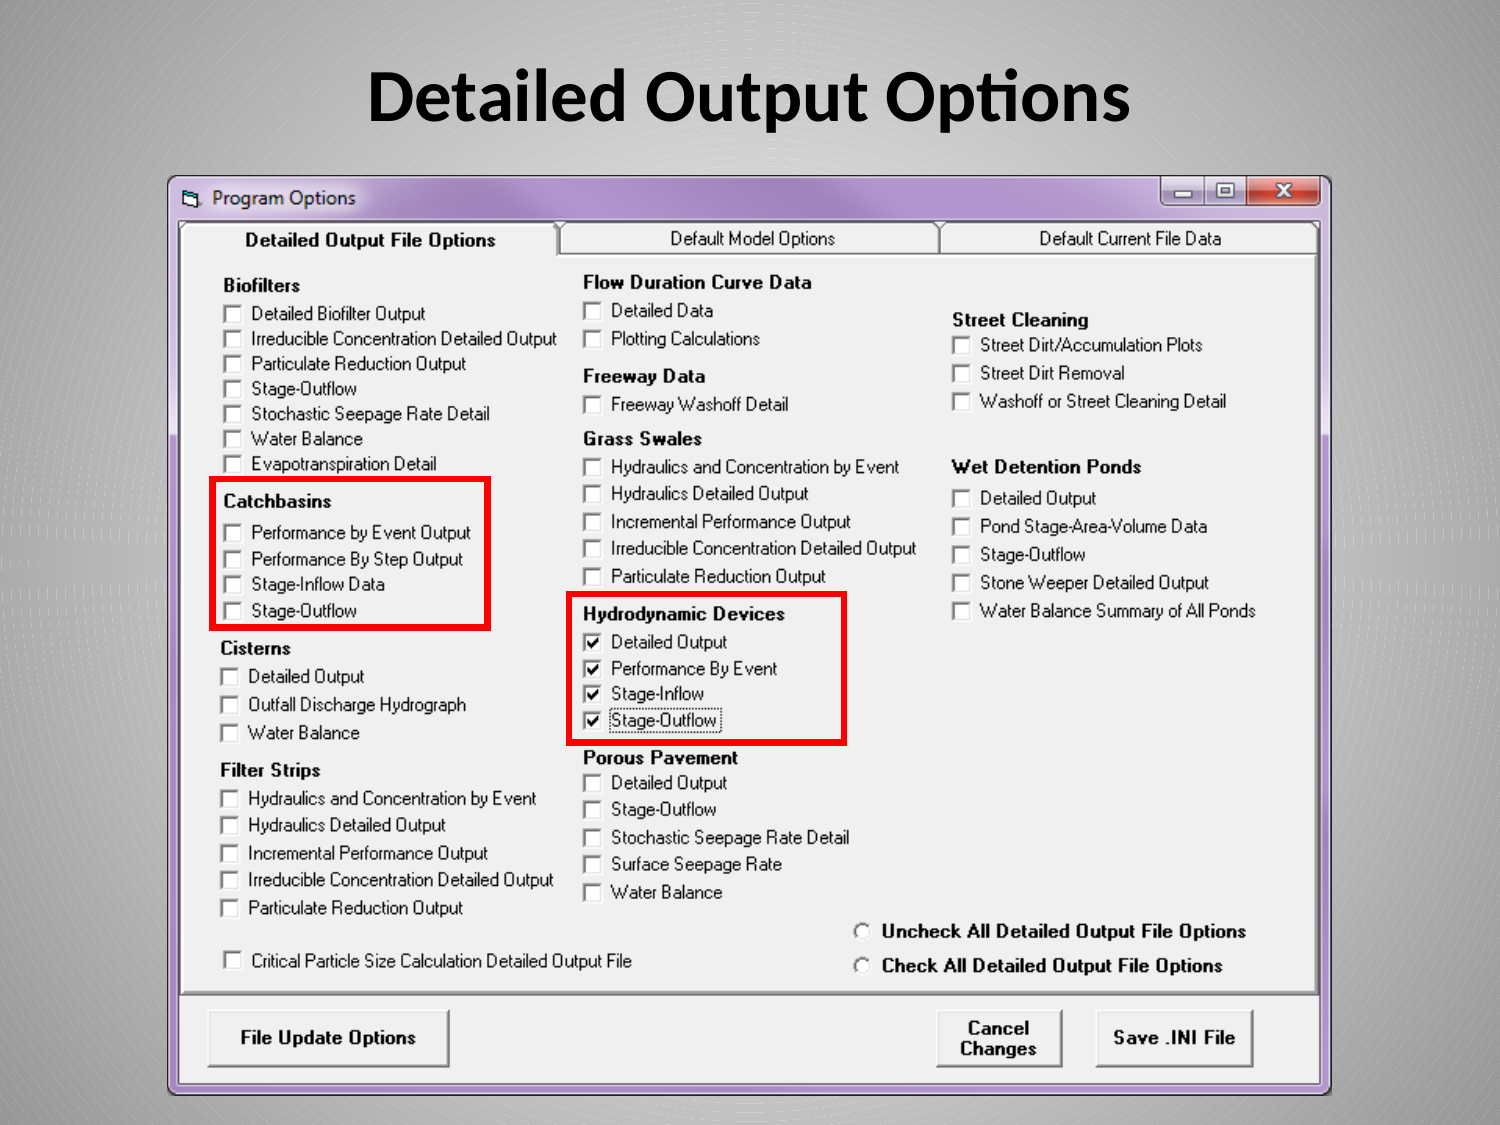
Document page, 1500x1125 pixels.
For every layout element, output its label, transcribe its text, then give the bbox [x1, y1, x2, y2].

text_box Detailed Output Options [130, 38, 1369, 144]
picture [167, 174, 1333, 1096]
